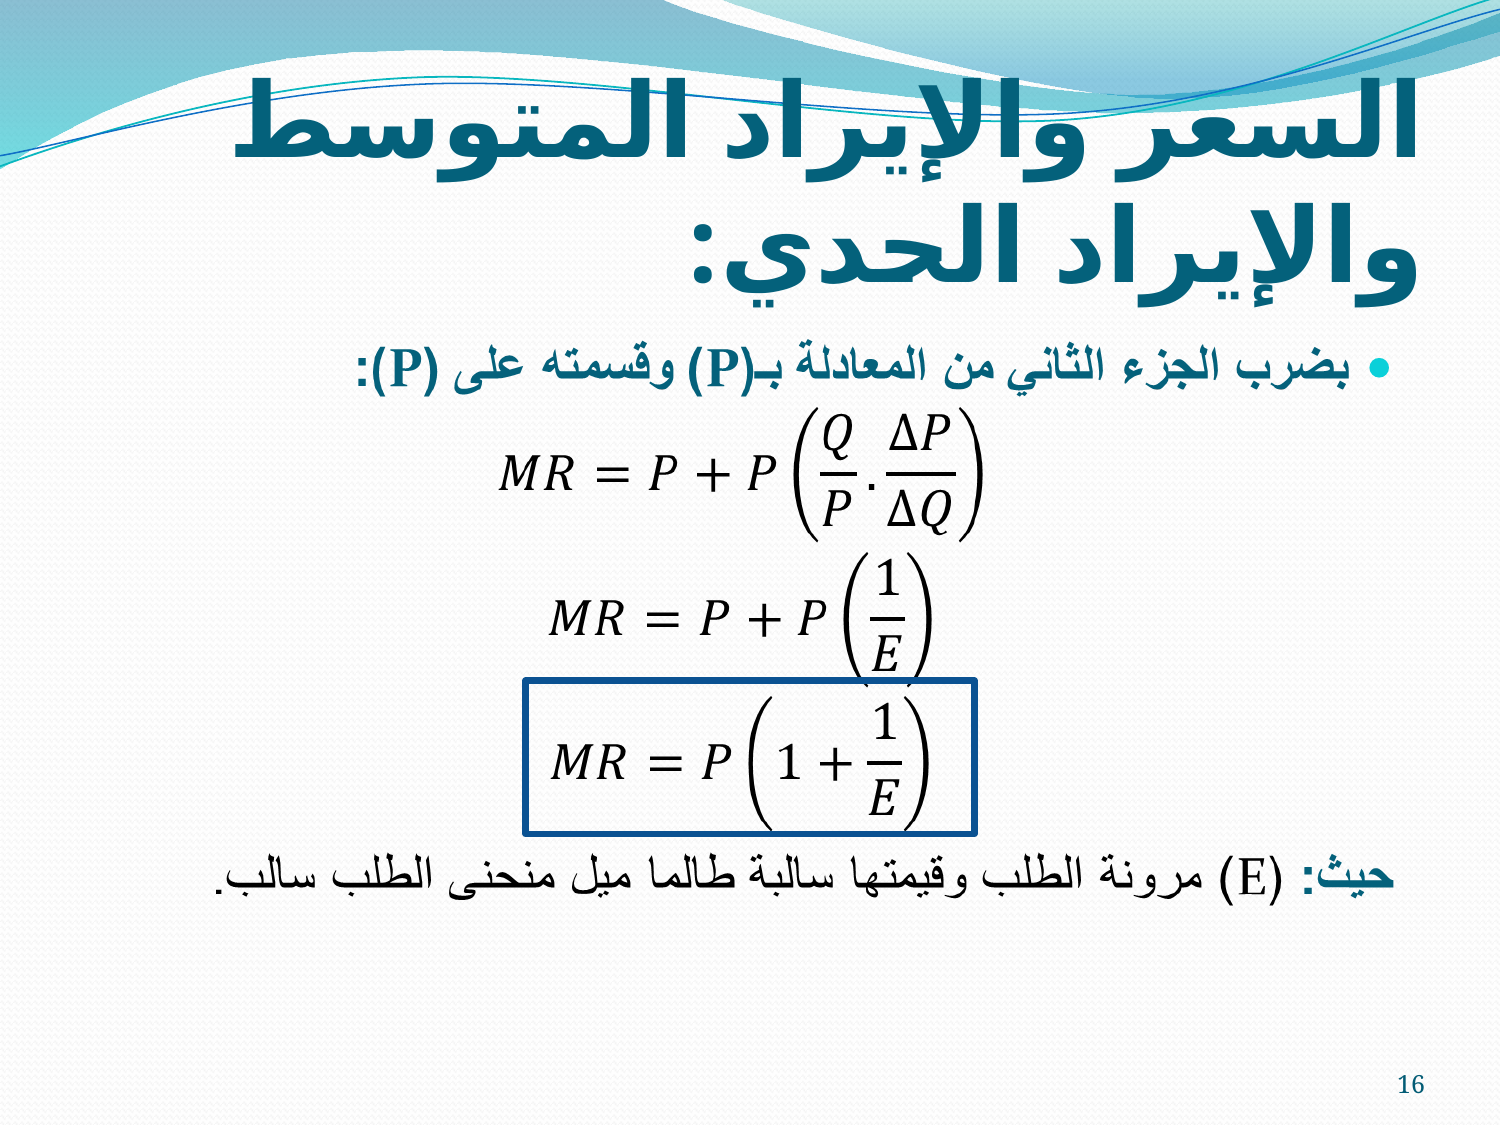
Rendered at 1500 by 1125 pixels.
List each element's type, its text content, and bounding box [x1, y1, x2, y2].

text_box [523, 678, 977, 836]
slide_number 16 [1299, 1042, 1425, 1103]
list [75, 317, 1425, 1038]
title السعر والإيراد المتوسط والإيراد الحدي: [75, 115, 1425, 303]
